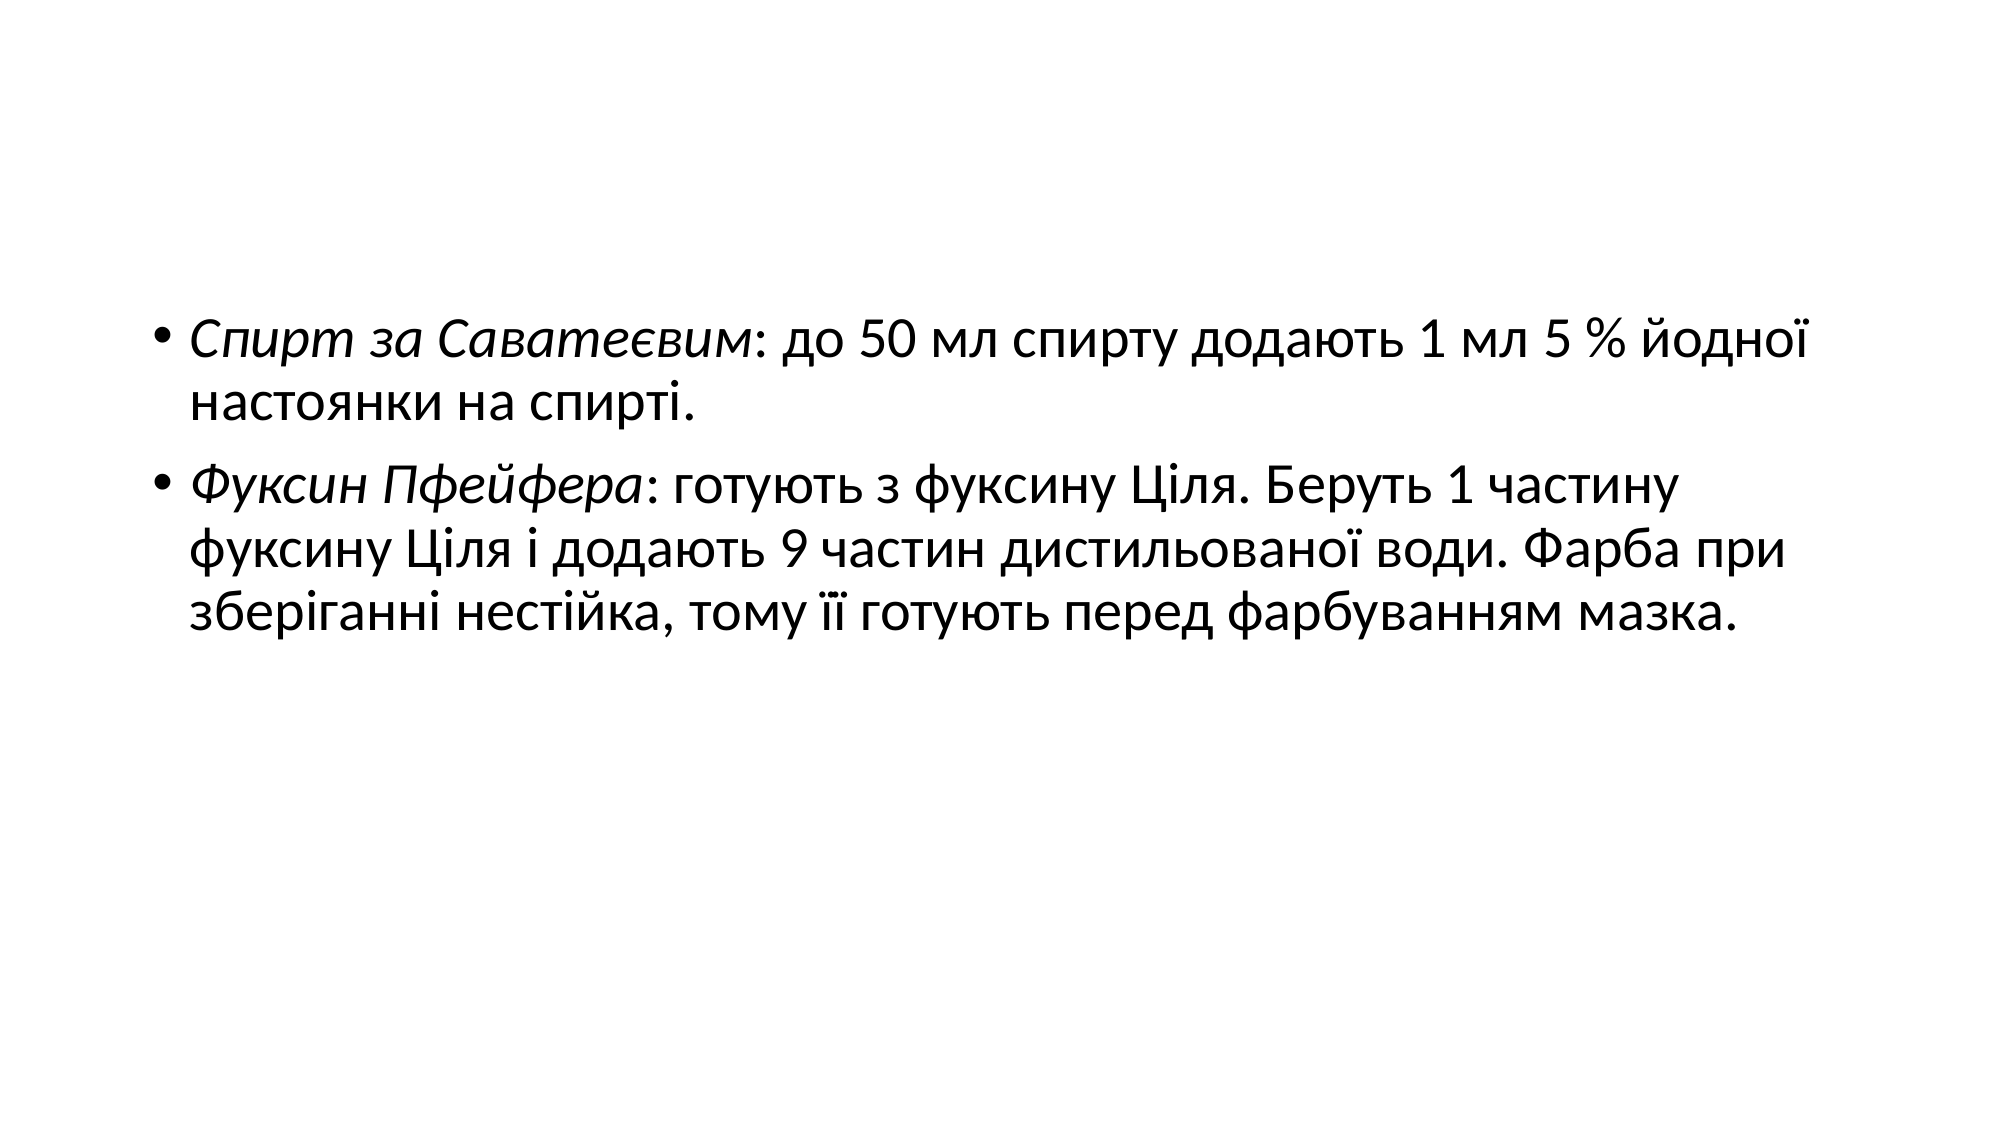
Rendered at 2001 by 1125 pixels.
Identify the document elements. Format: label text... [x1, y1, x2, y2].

list Спирт за Саватеєвим: до 50 мл спирту додають 1 мл 5 % йодної настоянки на спирті. Фуксин Пфейфера: готують з фуксину Ціля. Беруть 1 частину фуксину Ціля і додають 9 частин дистильованої води. Фарба при зберіганні нестійка, тому її готують перед фарбуванням мазка. [137, 299, 1863, 1014]
